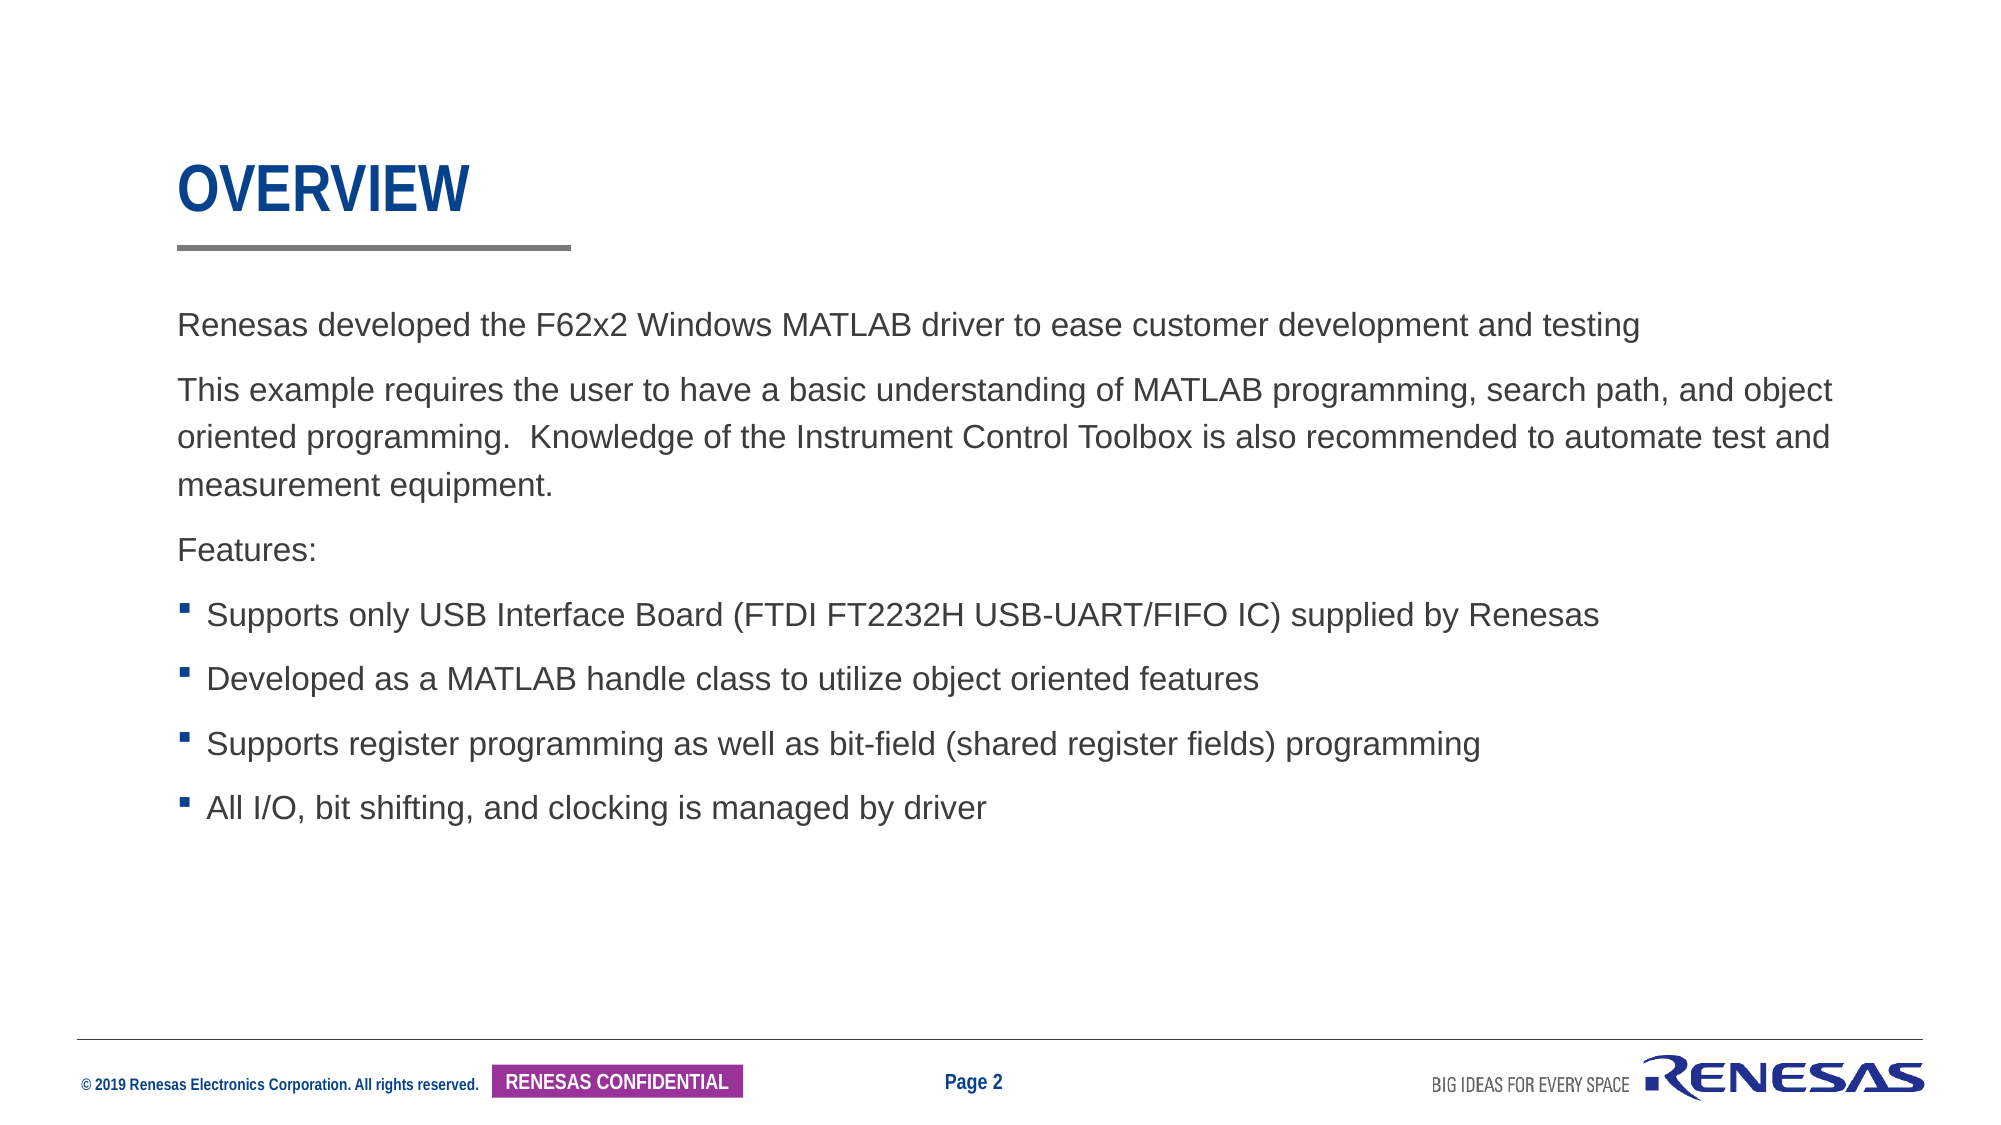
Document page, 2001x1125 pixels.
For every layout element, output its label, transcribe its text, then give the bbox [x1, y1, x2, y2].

title overview [177, 151, 1654, 227]
list Renesas developed the F62x2 Windows MATLAB driver to ease customer development and testing This example requires the user to have a basic understanding of MATLAB programming, search path, and object oriented programming. Knowledge of the Instrument Control Toolbox is also recommended to automate test and measurement equipment. Features: Supports only USB Interface Board (FTDI FT2232H USB-UART/FIFO IC) supplied by Renesas Developed as a MATLAB handle class to utilize object oriented features Supports register programming as well as bit-field (shared register fields) programming All I/O, bit shifting, and clocking is managed by driver [177, 295, 1881, 833]
slide_number Page 2 [944, 1067, 1056, 1095]
picture [1425, 1049, 1933, 1106]
